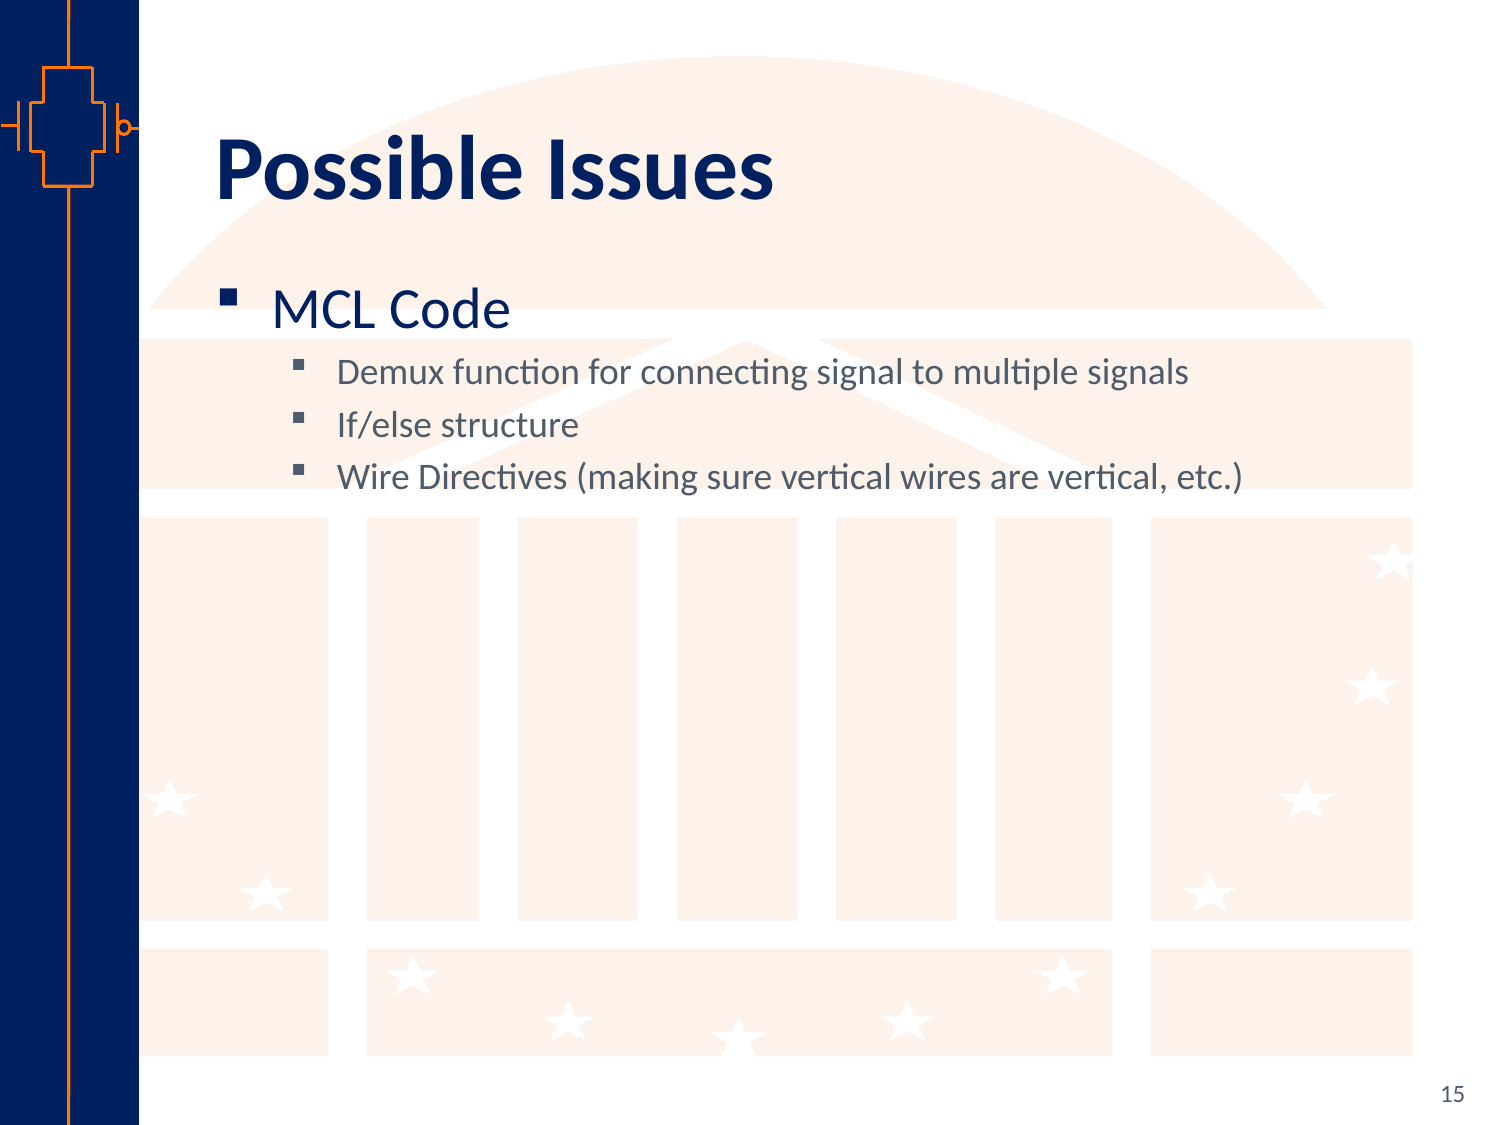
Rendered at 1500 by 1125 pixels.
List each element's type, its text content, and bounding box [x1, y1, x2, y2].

list MCL Code Demux function for connecting signal to multiple signals If/else structure Wire Directives (making sure vertical wires are vertical, etc.) [200, 262, 1425, 988]
title Possible Issues [200, 37, 1388, 225]
slide_number 15 [1425, 1062, 1488, 1123]
